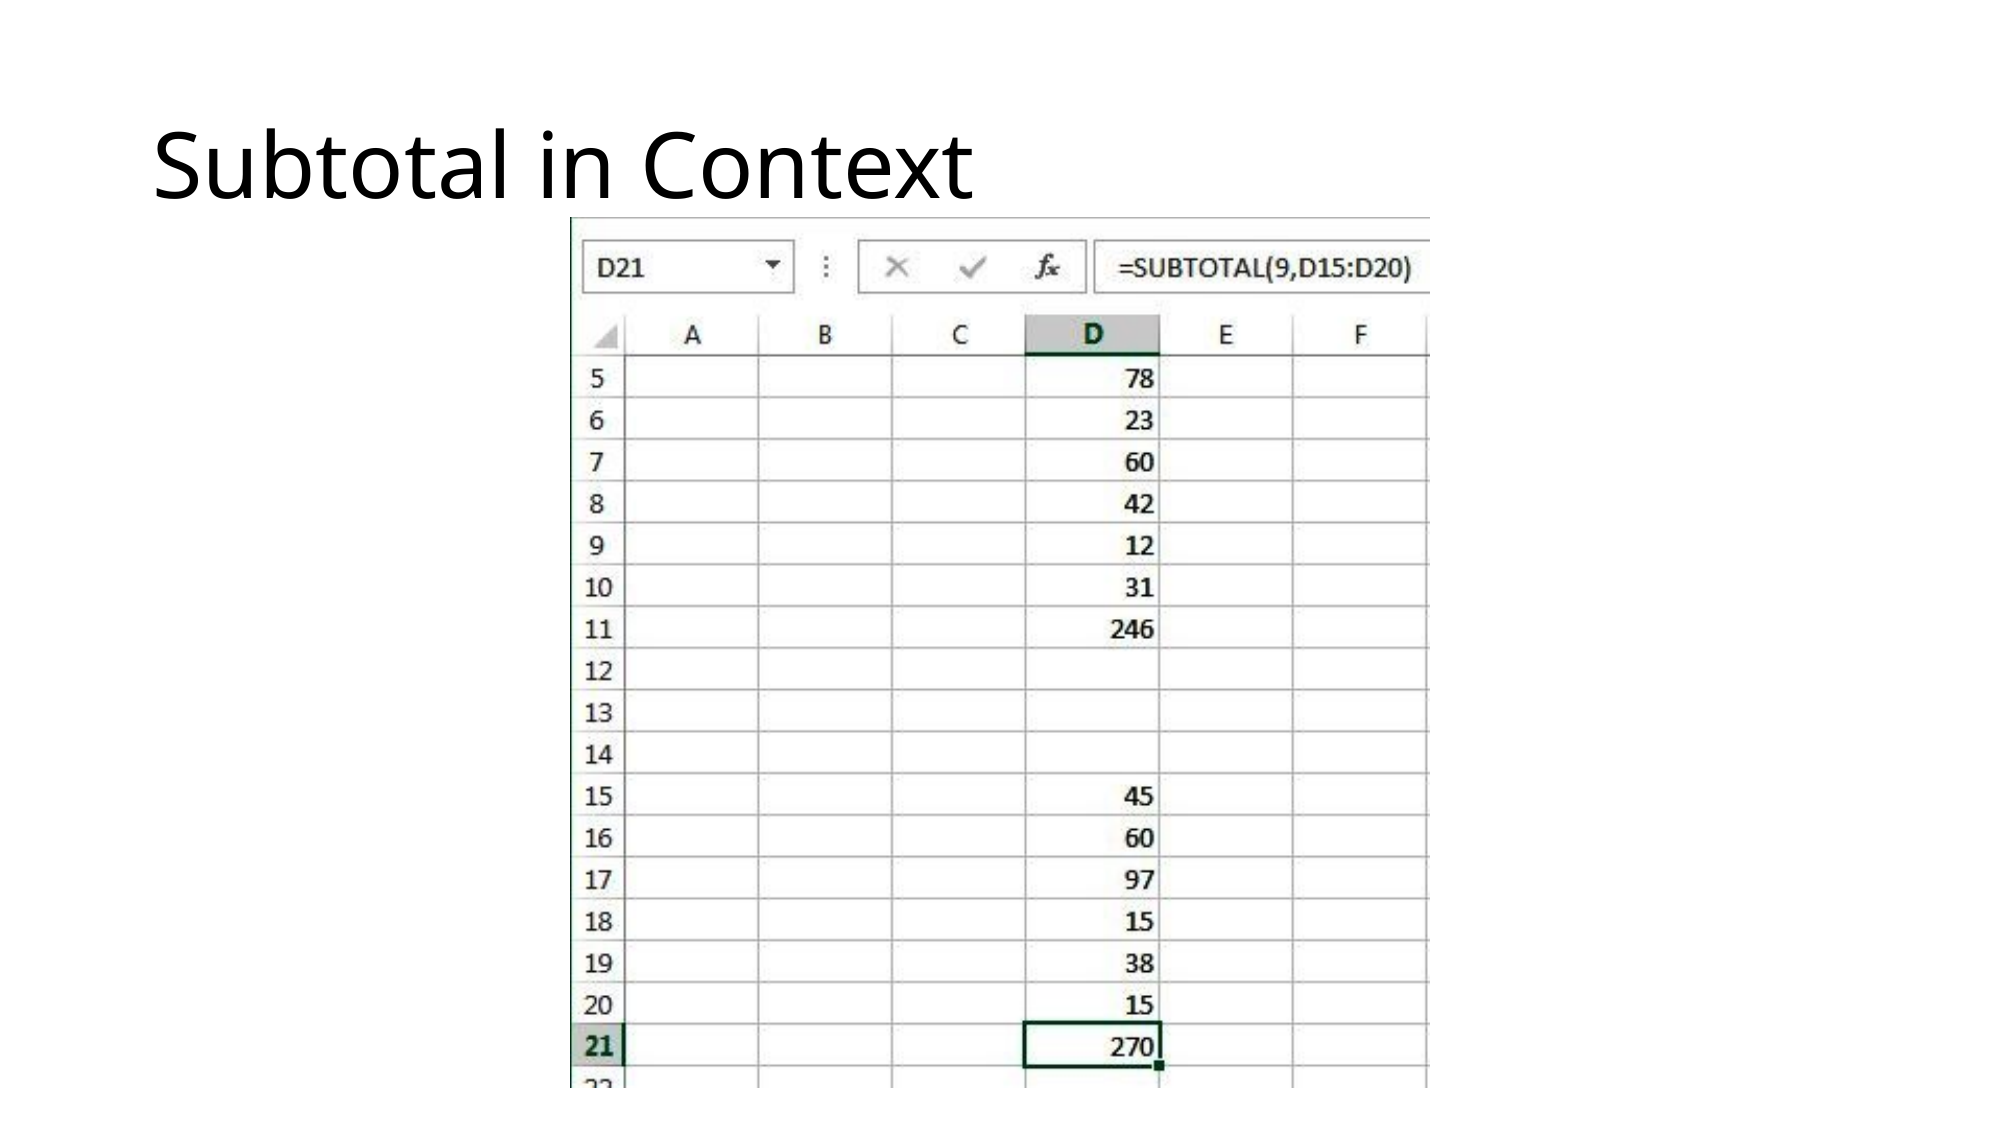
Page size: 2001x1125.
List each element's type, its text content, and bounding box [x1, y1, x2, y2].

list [570, 217, 1430, 1088]
title Subtotal in Context [137, 59, 1863, 278]
